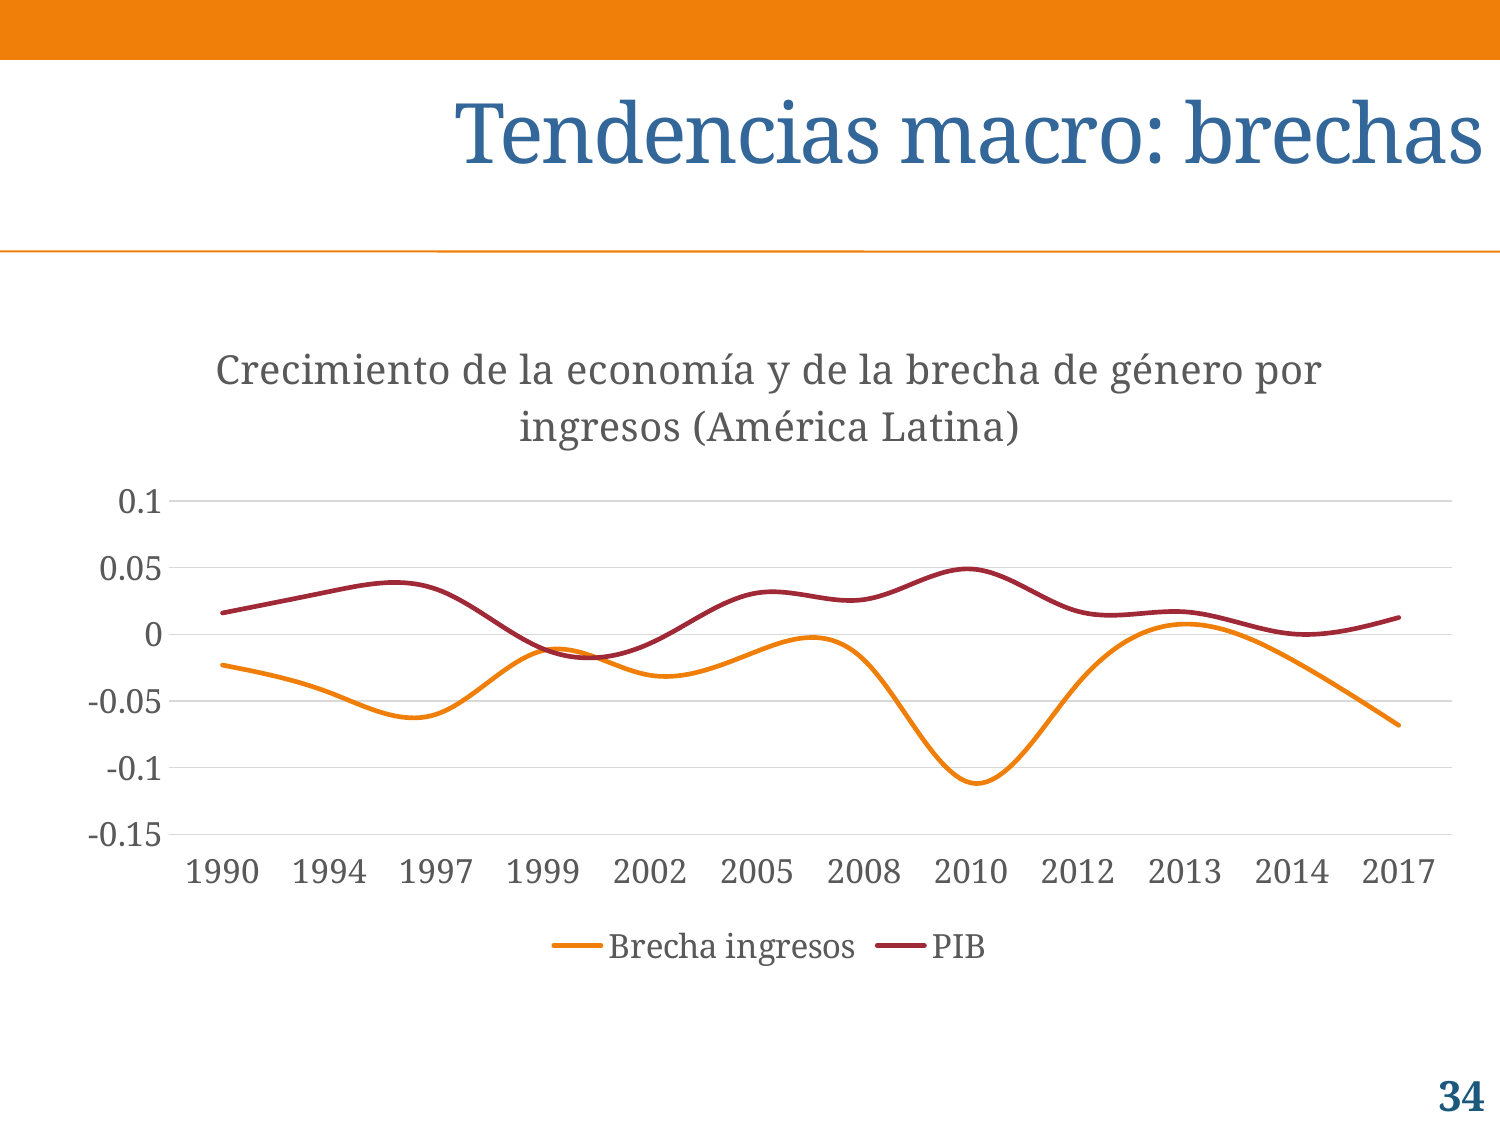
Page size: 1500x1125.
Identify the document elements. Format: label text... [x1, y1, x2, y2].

title Tendencias macro: brechas [0, 48, 1500, 212]
slide_number 34 [1325, 1071, 1500, 1125]
chart [60, 308, 1482, 976]
